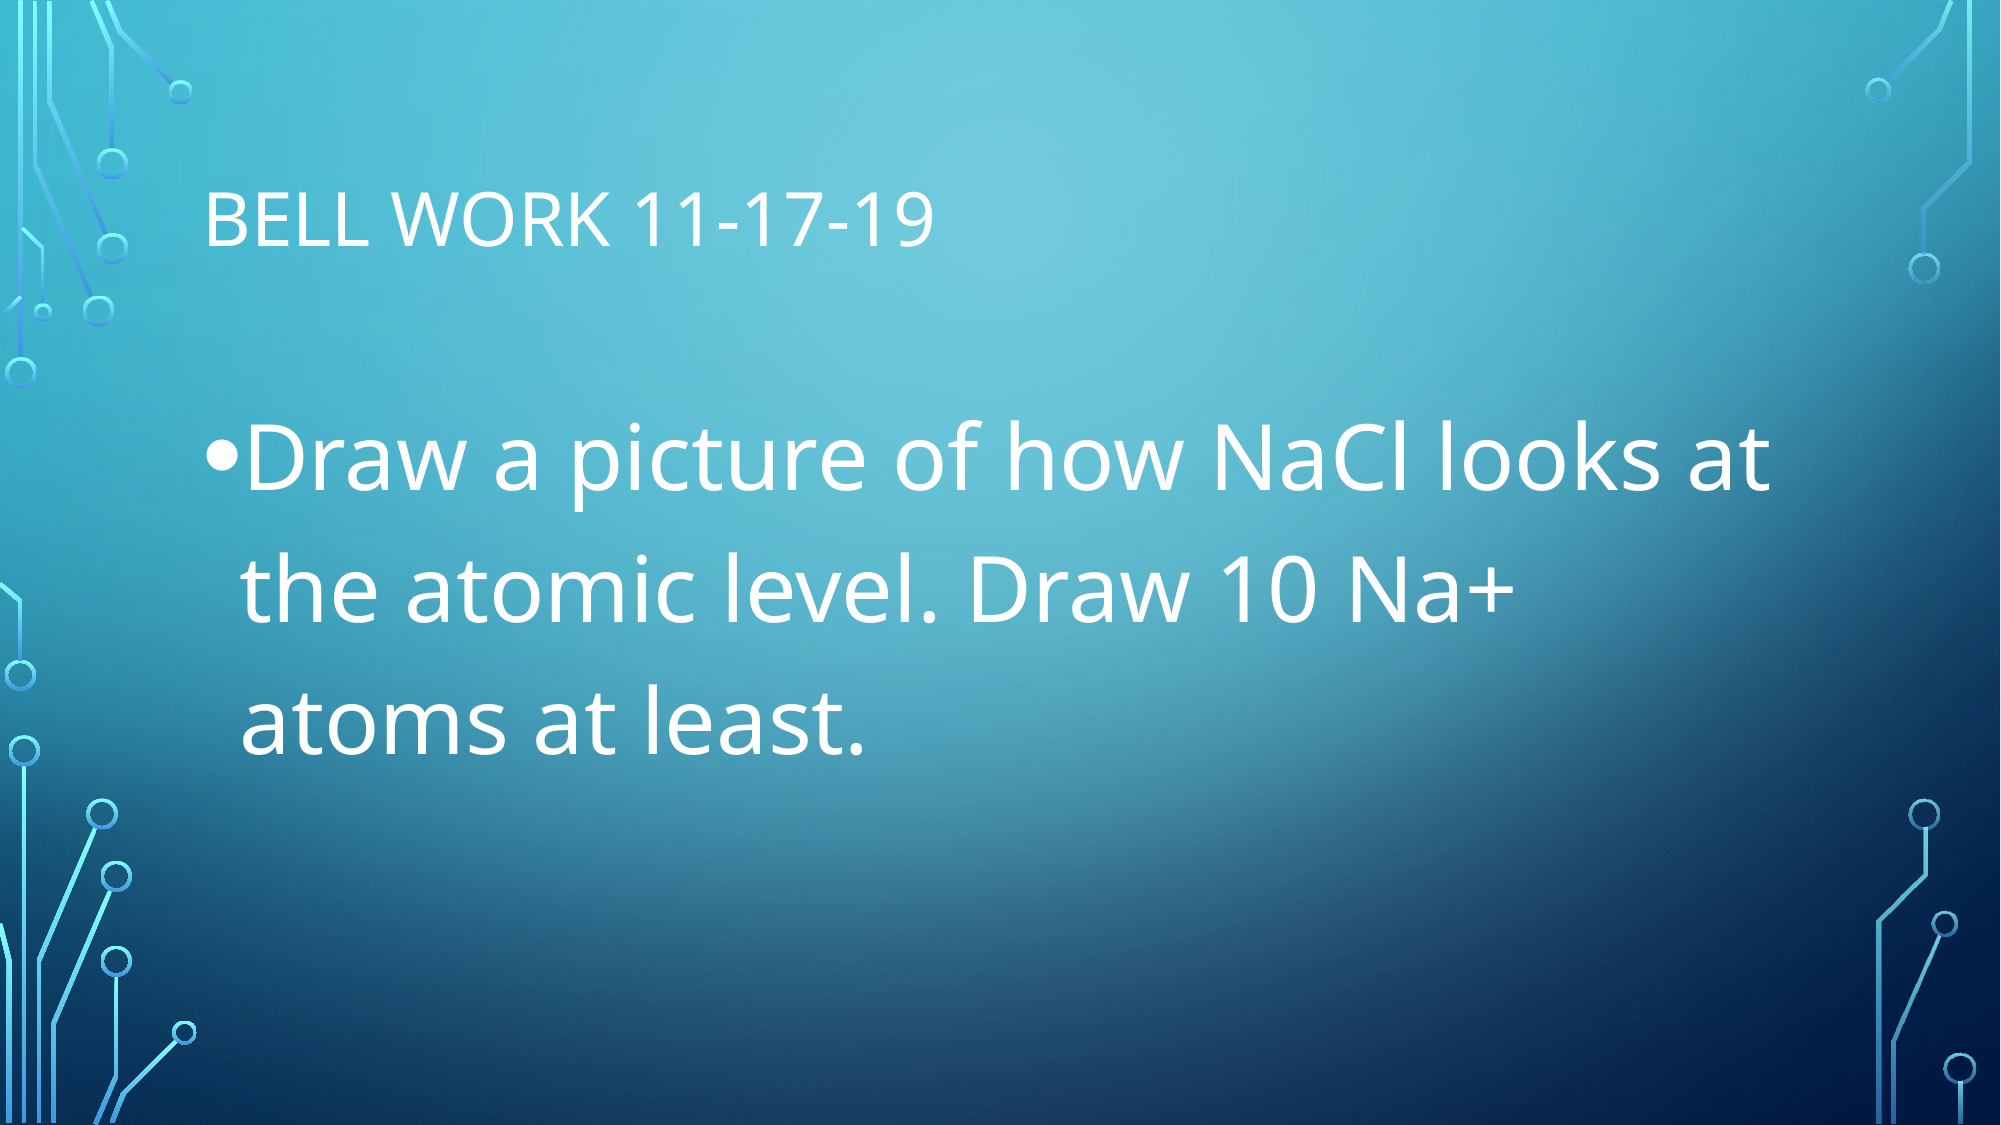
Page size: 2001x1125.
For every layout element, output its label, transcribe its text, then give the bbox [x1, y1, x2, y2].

list Draw a picture of how NaCl looks at the atomic level. Draw 10 Na+ atoms at least. [187, 369, 1813, 950]
title Bell work 11-17-19 [187, 101, 1813, 344]
